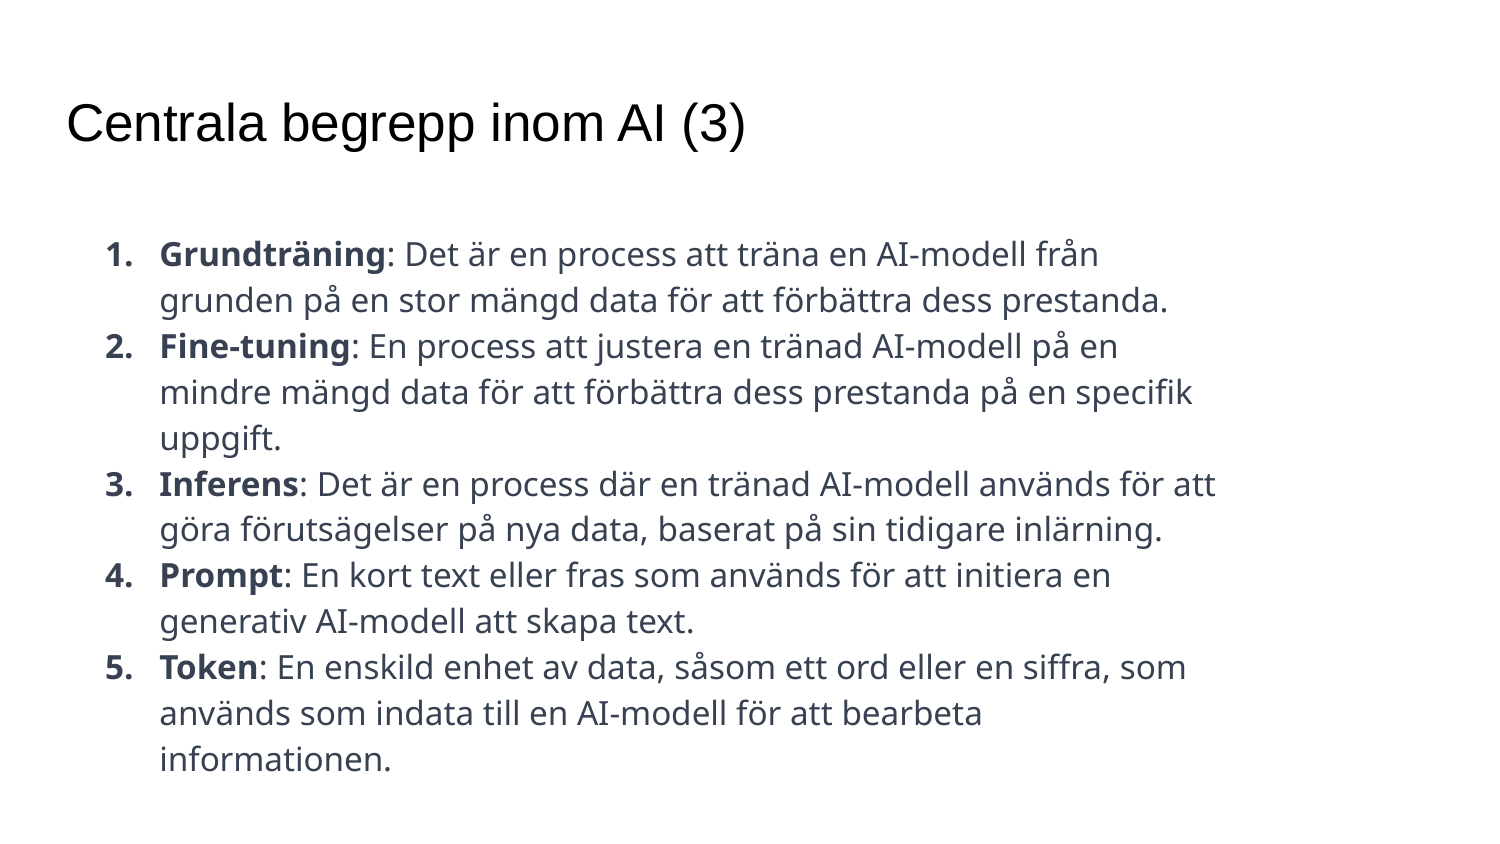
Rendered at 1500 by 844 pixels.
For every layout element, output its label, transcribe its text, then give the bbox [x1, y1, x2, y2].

title Centrala begrepp inom AI (3) [51, 72, 1449, 167]
list Grundträning: Det är en process att träna en AI-modell från grunden på en stor mängd data för att förbättra dess prestanda. Fine-tuning: En process att justera en tränad AI-modell på en mindre mängd data för att förbättra dess prestanda på en specifik uppgift. Inferens: Det är en process där en tränad AI-modell används för att göra förutsägelser på nya data, baserat på sin tidigare inlärning. Prompt: En kort text eller fras som används för att initiera en generativ AI-modell att skapa text. Token: En enskild enhet av data, såsom ett ord eller en siffra, som används som indata till en AI-modell för att bearbeta informationen. [69, 212, 1234, 844]
